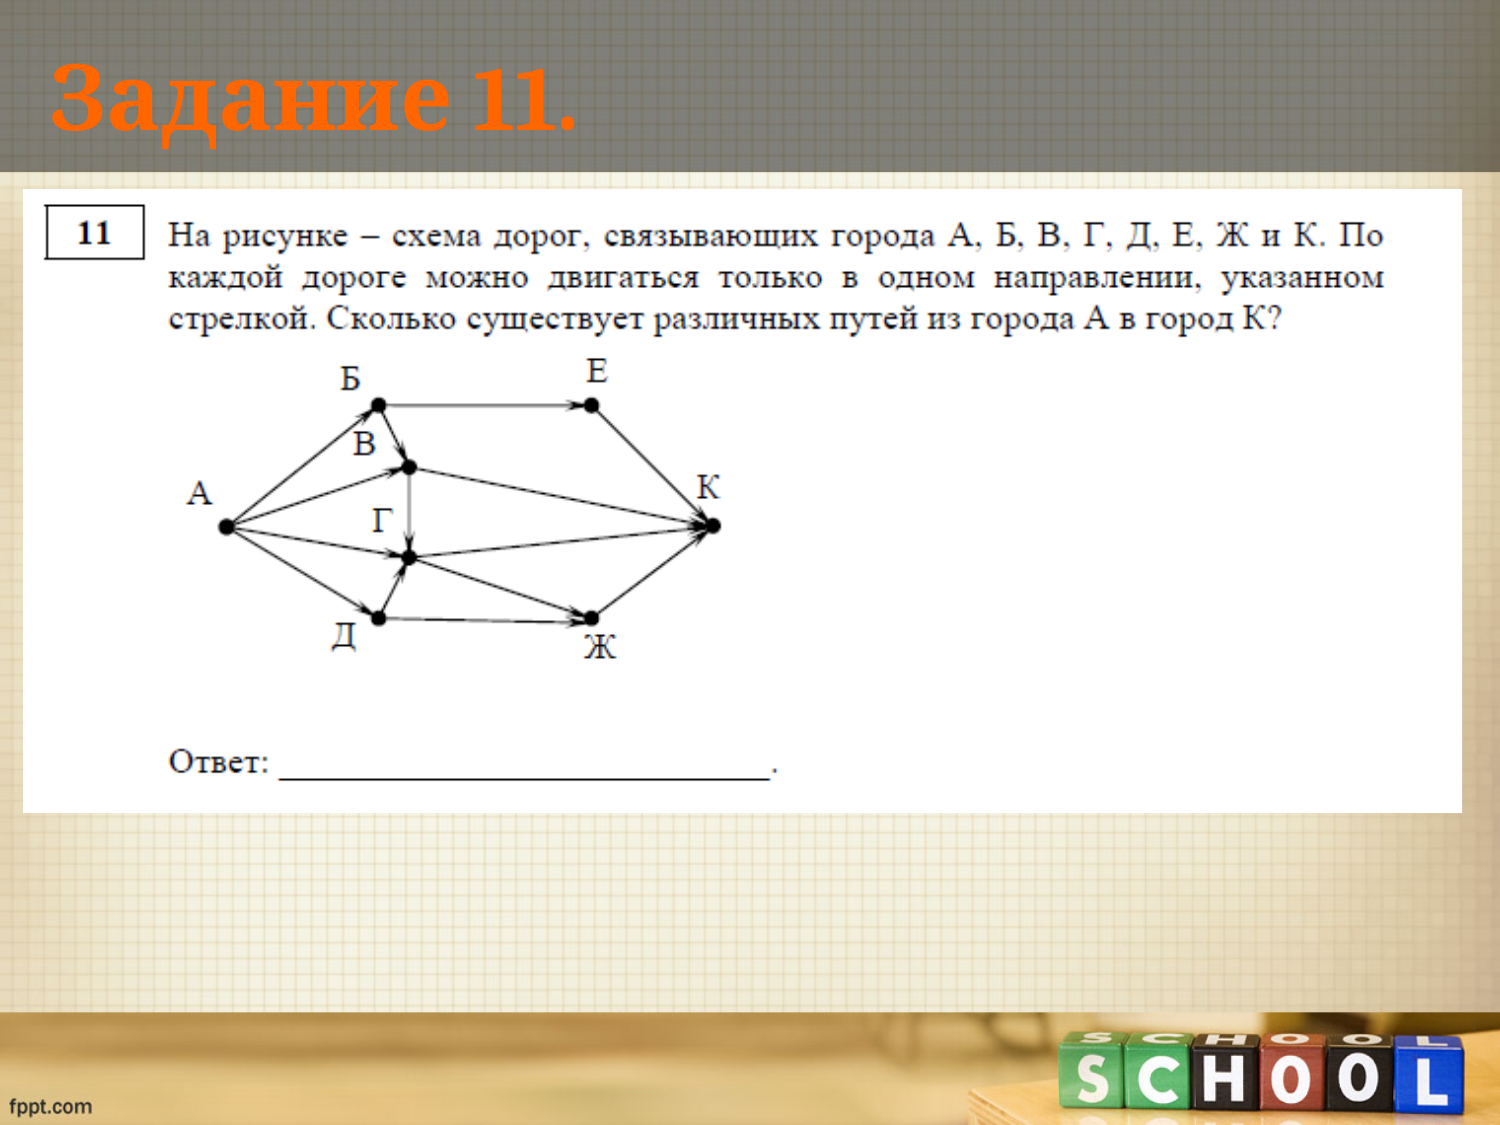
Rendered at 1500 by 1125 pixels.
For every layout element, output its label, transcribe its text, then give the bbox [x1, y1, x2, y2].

title Задание 11. [34, 0, 1385, 187]
picture [0, 0, 1500, 1125]
